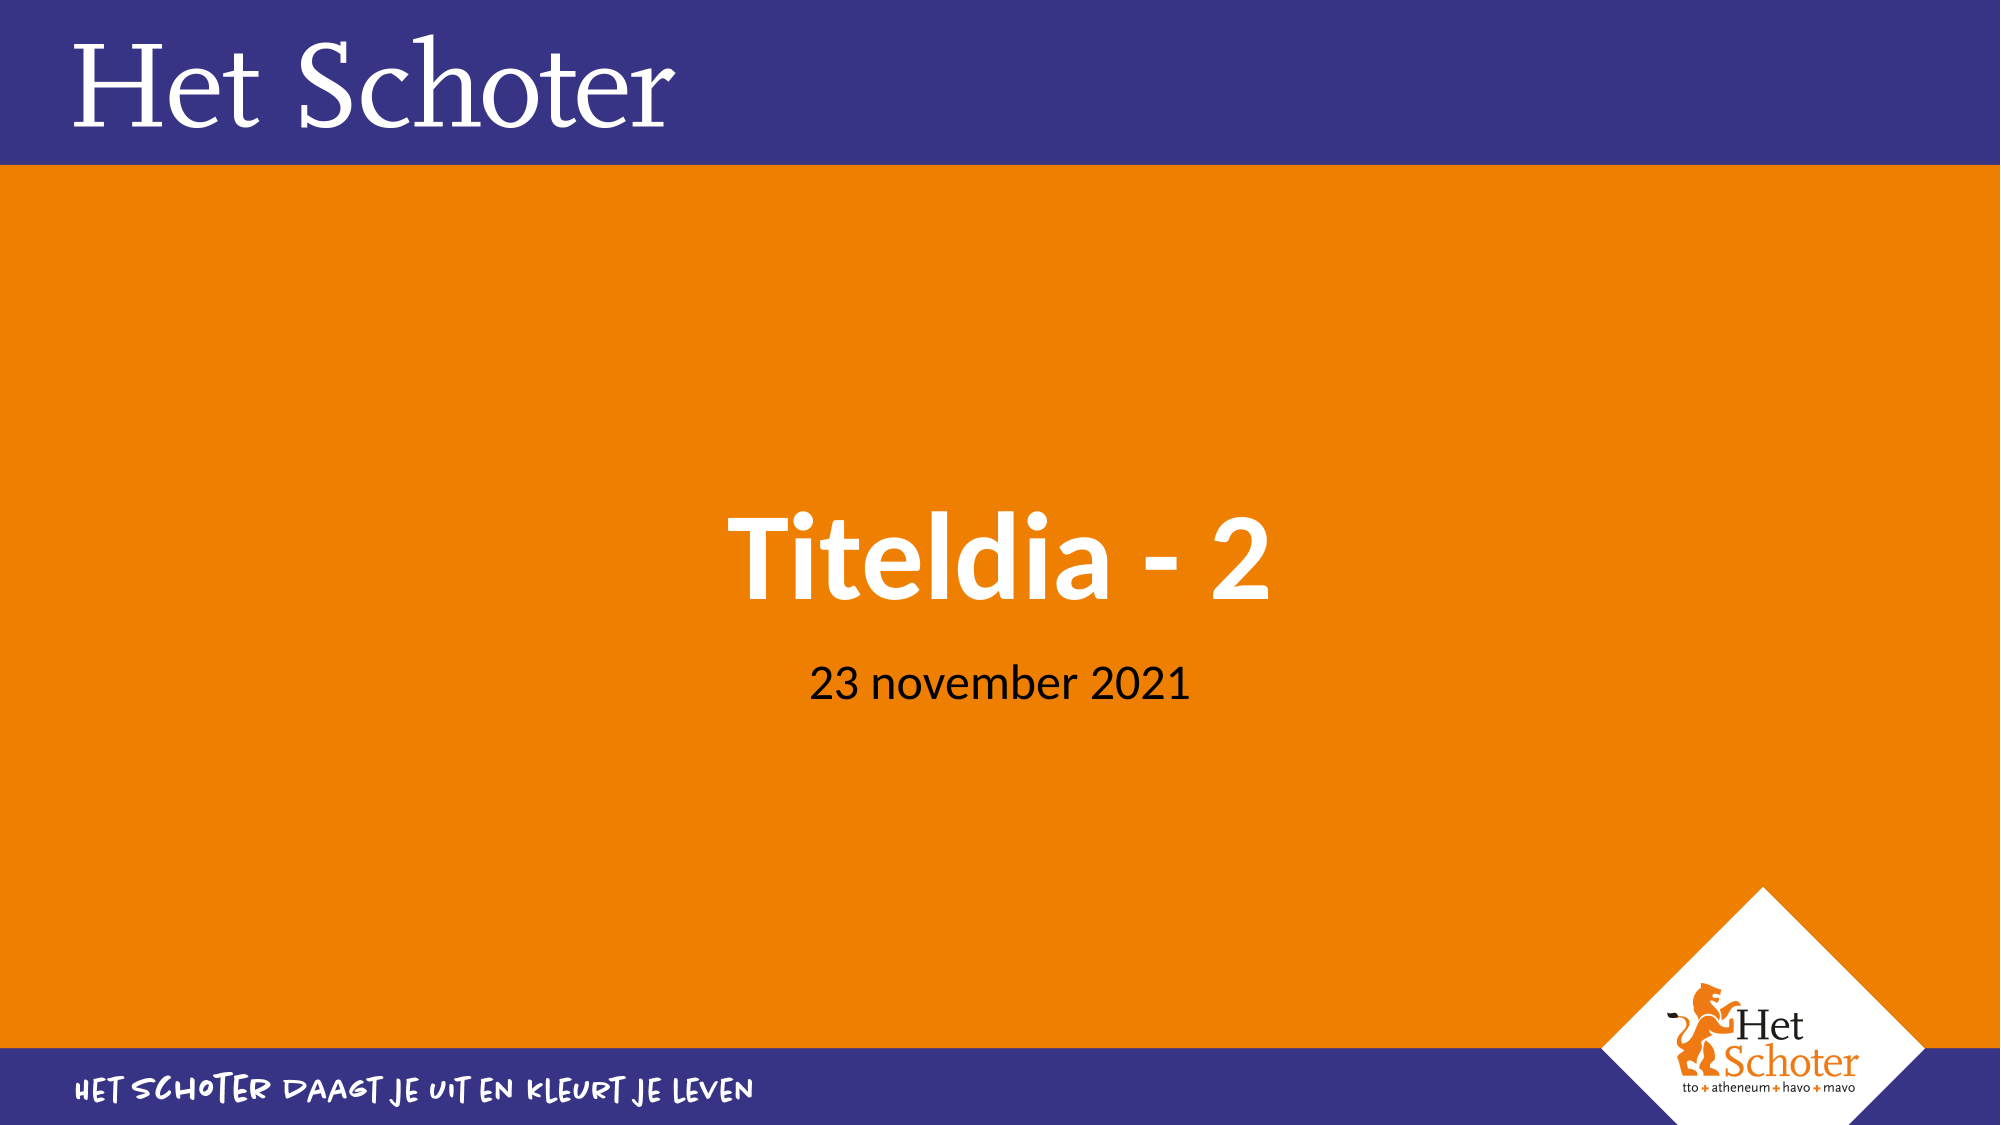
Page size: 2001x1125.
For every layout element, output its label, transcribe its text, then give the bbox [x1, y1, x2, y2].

subtitle 23 november 2021 [249, 649, 1750, 921]
picture [0, 0, 2000, 1125]
title Titeldia - 2 [249, 242, 1750, 635]
